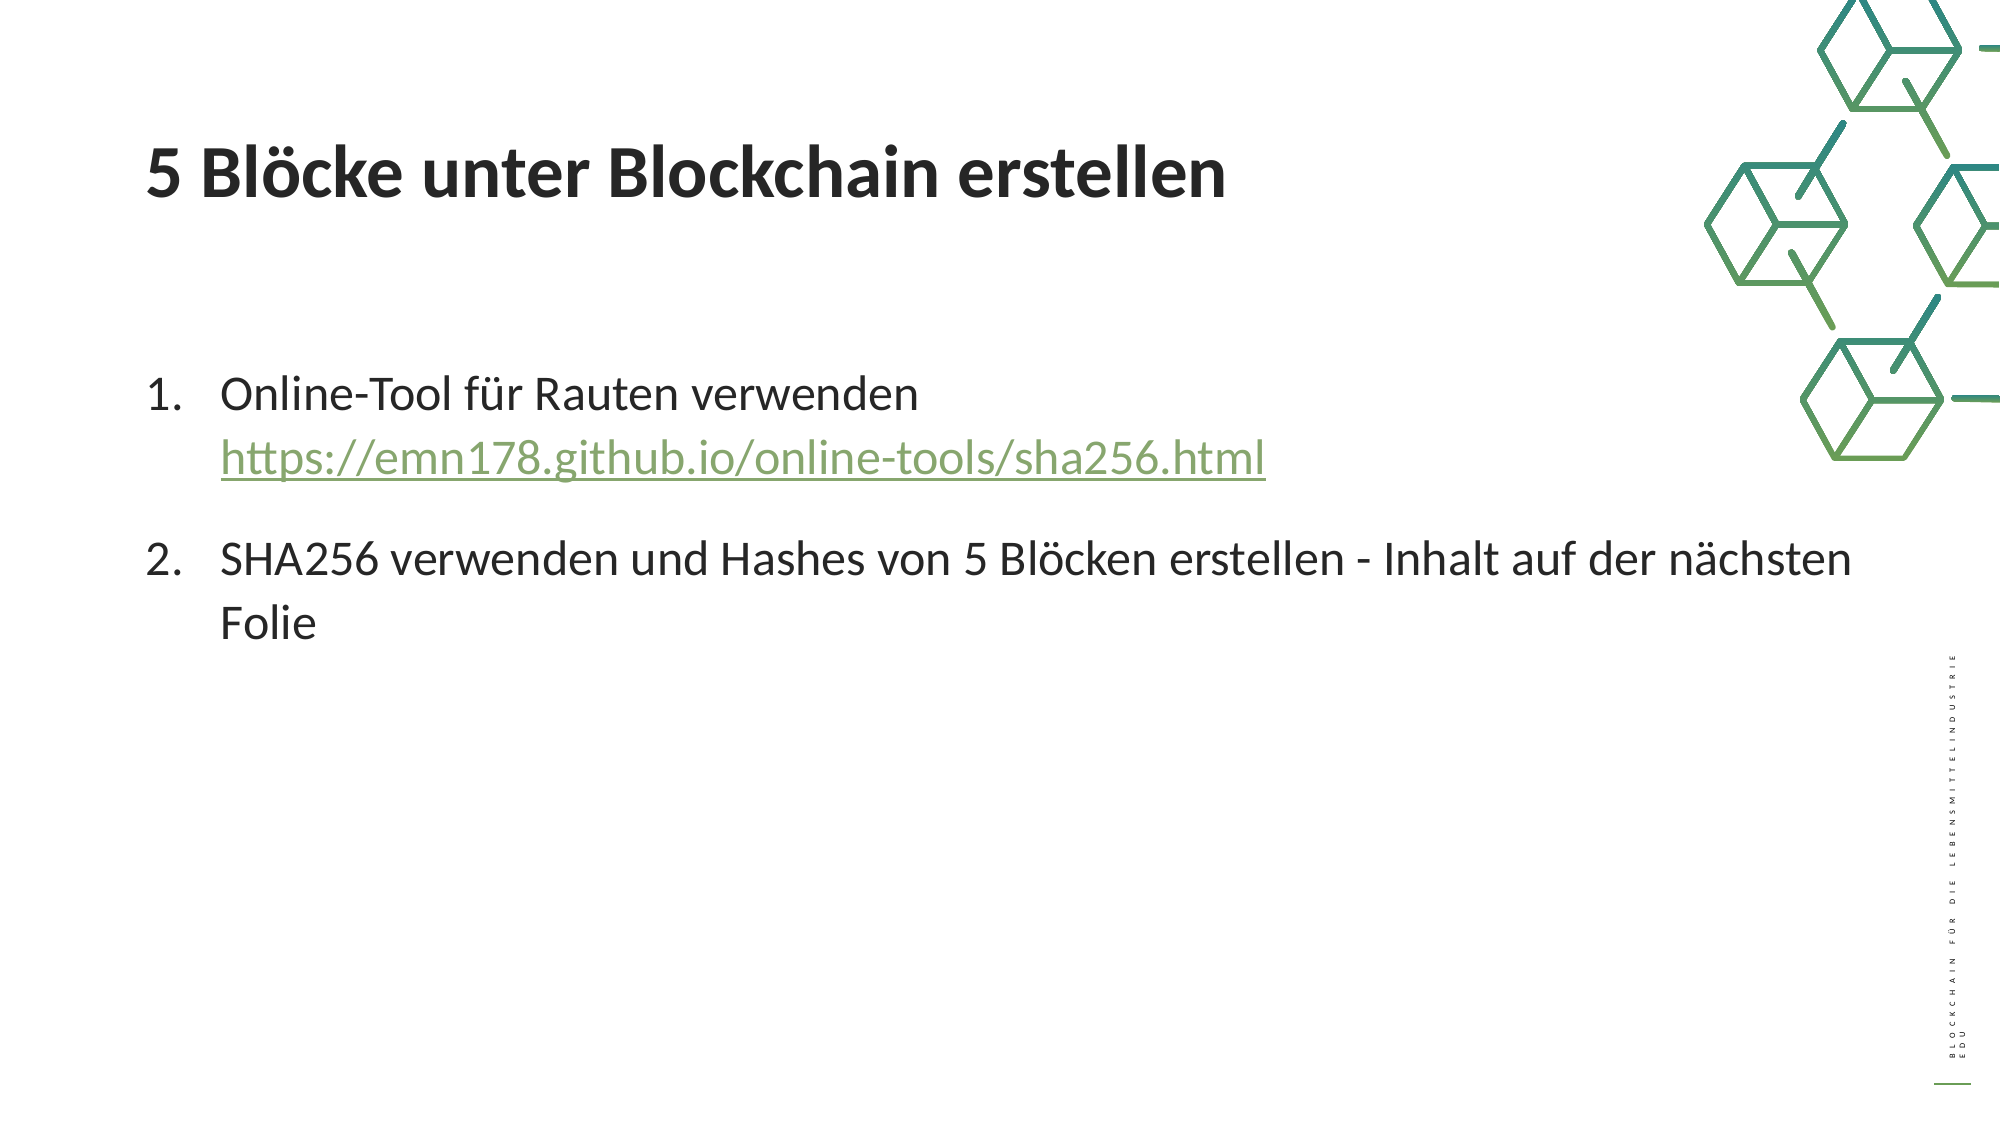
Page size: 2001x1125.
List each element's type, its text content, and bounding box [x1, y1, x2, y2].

list 5 Blöcke unter Blockchain erstellen [130, 124, 1704, 337]
list Online-Tool für Rauten verwenden https://emn178.github.io/online-tools/sha256.html SHA256 verwenden und Hashes von 5 Blöcken erstellen - Inhalt auf der nächsten Folie [130, 348, 1869, 1035]
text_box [1704, 0, 2000, 461]
